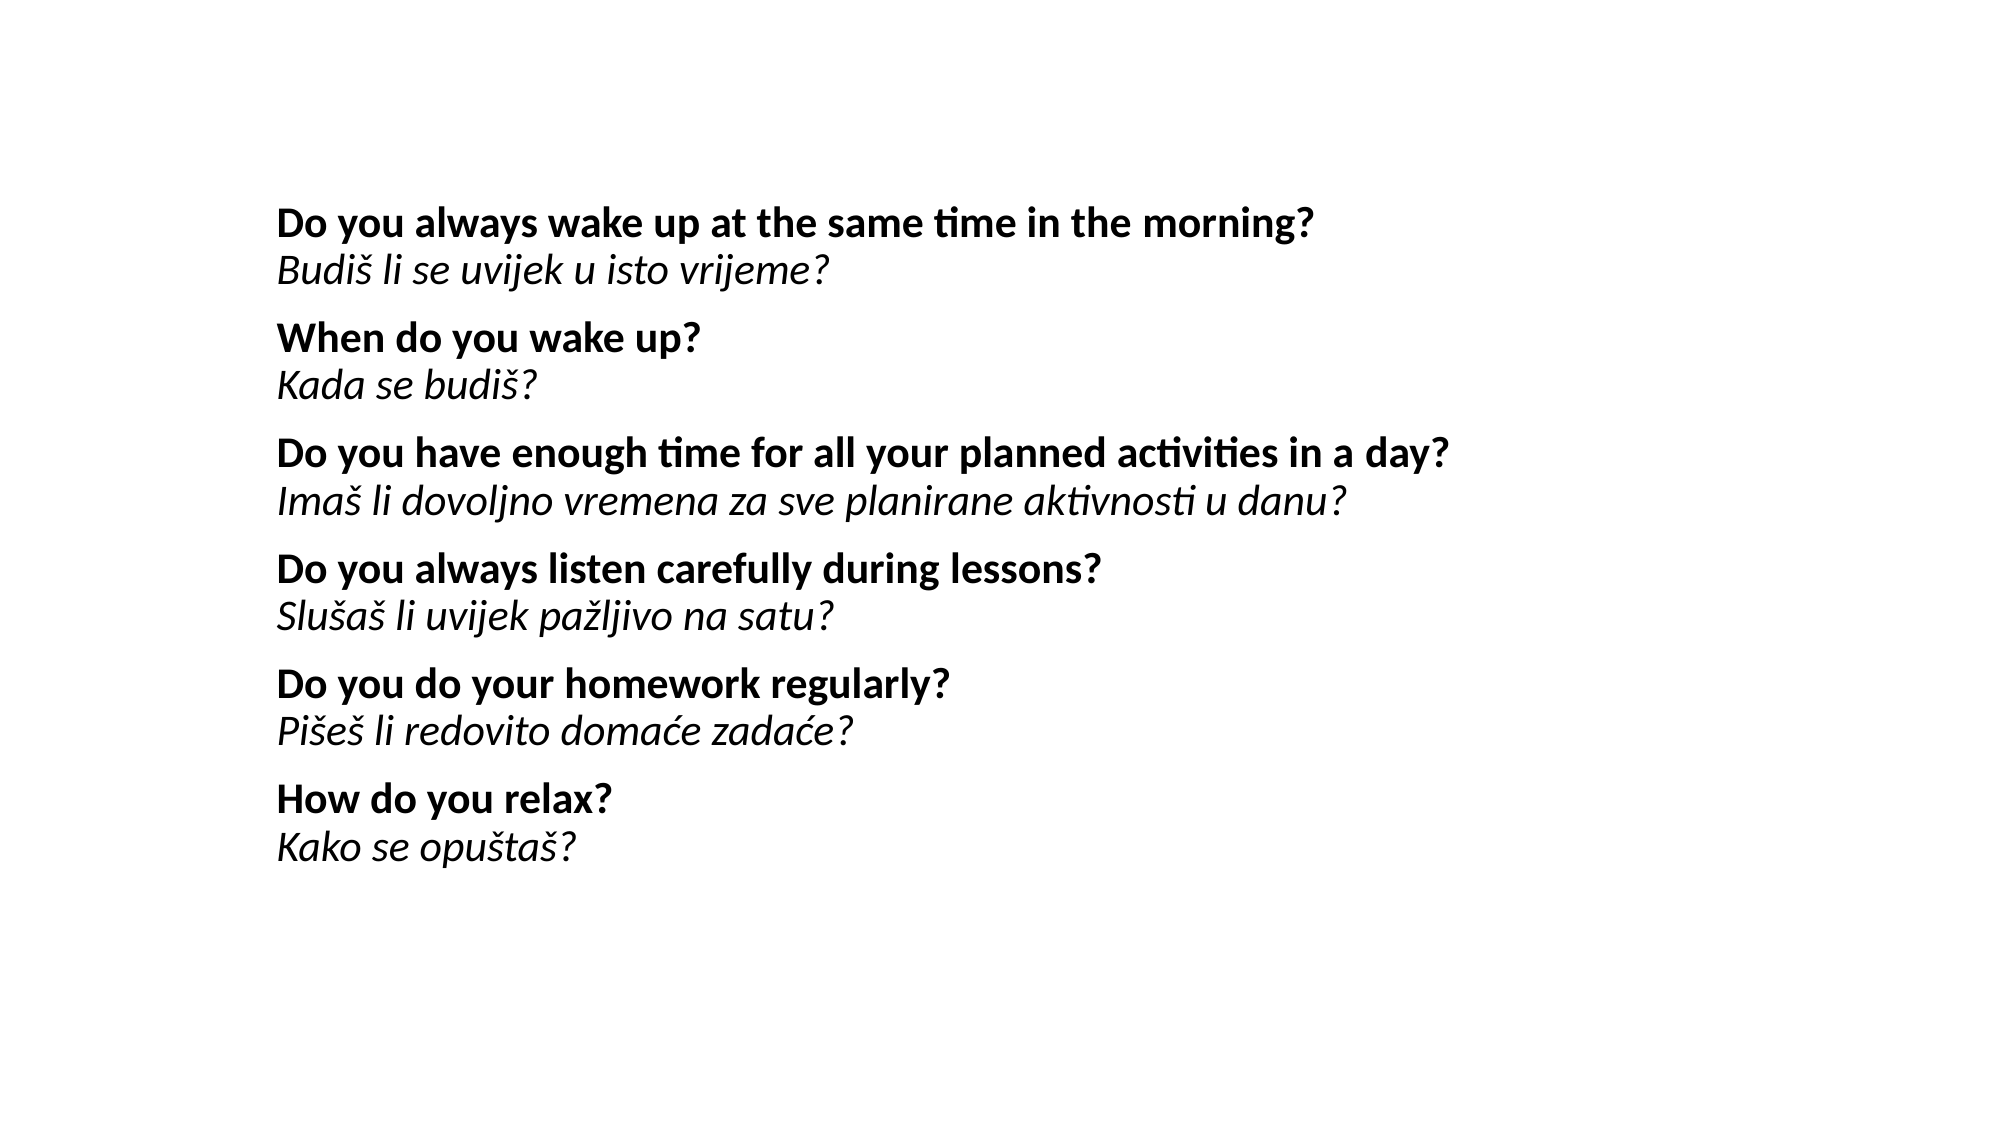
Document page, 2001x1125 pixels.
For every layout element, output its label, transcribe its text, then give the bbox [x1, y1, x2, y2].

text_box Do you always wake up at the same time in the morning? Budiš li se uvijek u isto vrijeme? When do you wake up? Kada se budiš? Do you have enough time for all your planned activities in a day? Imaš li dovoljno vremena za sve planirane aktivnosti u danu? Do you always listen carefully during lessons? Slušaš li uvijek pažljivo na satu? Do you do your homework regularly? Pišeš li redovito domaće zadaće? How do you relax? Kako se opuštaš? [261, 192, 1739, 1101]
